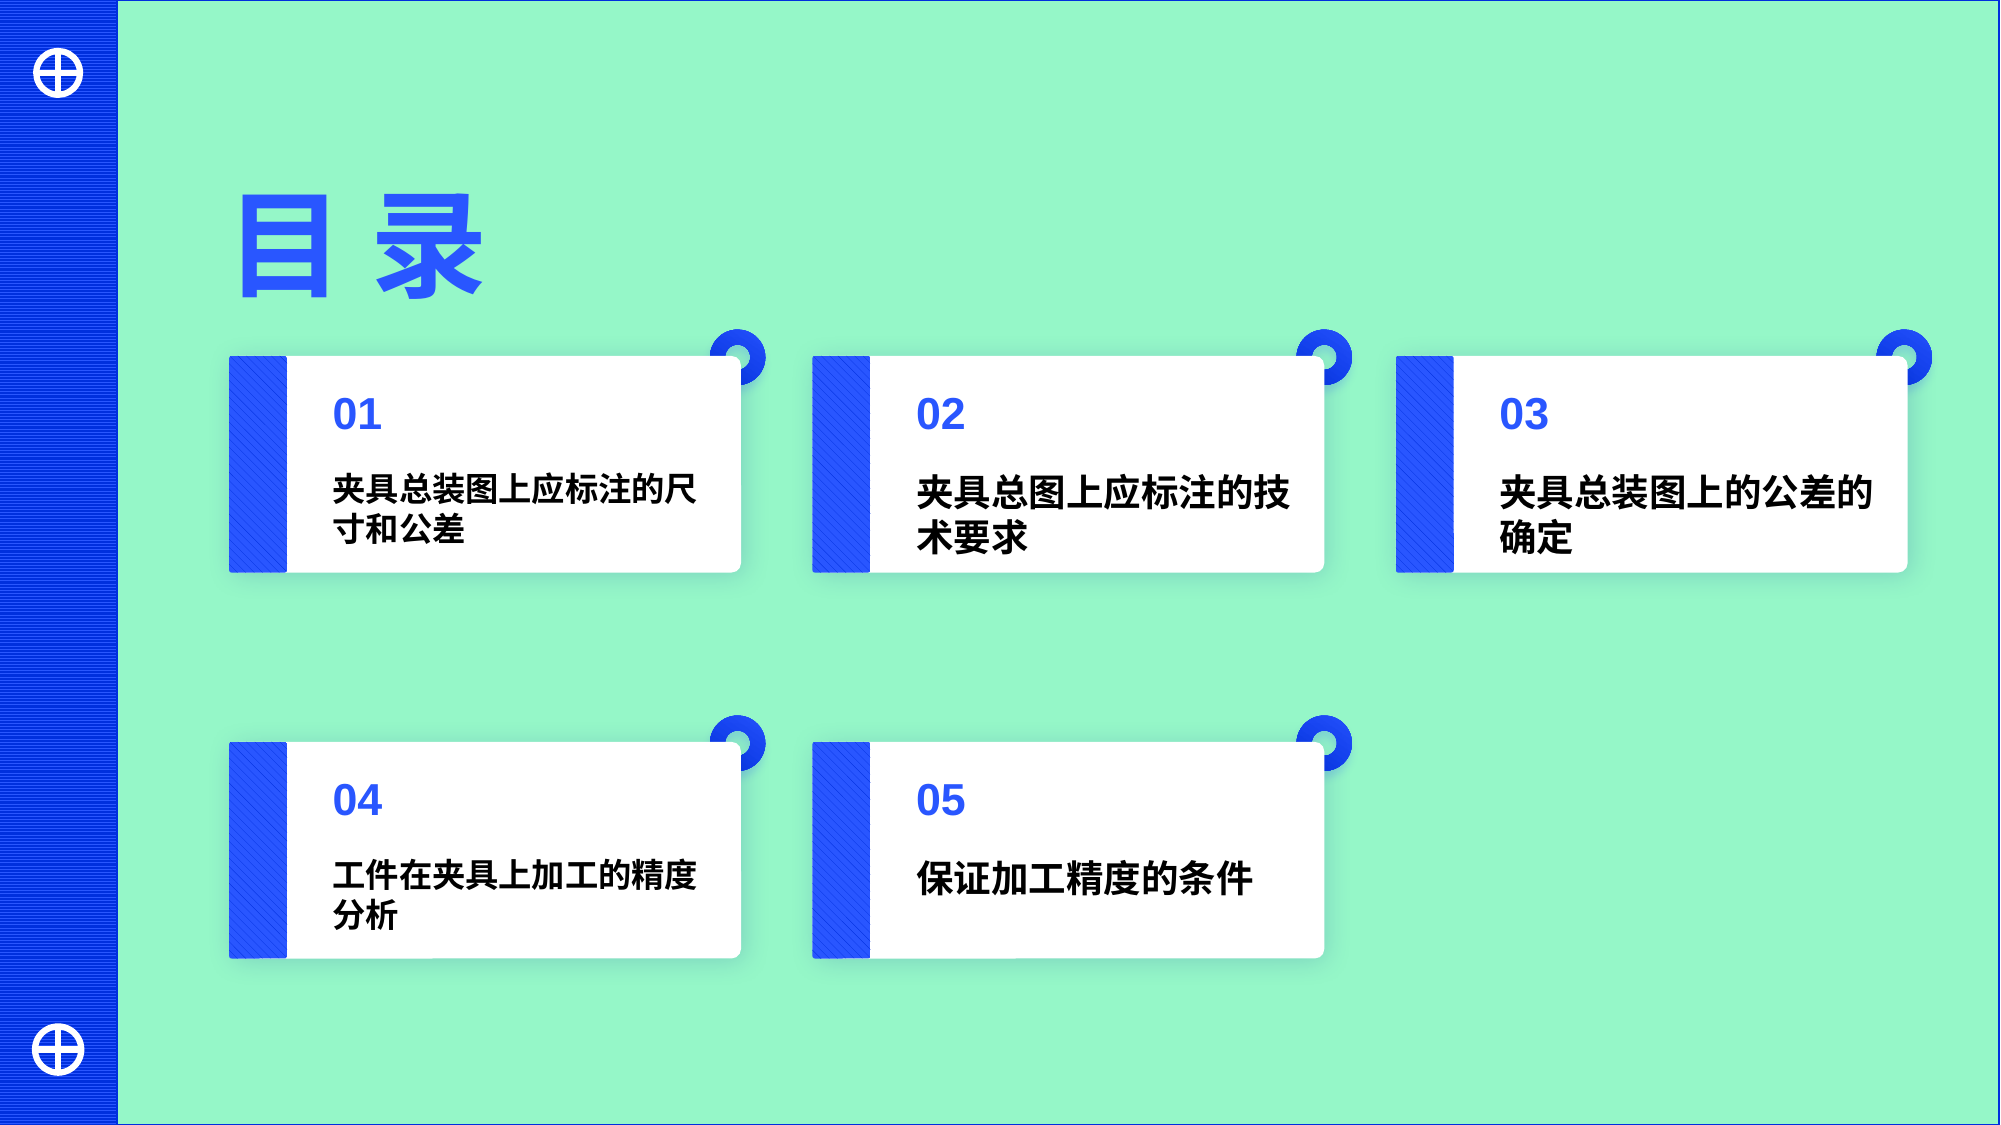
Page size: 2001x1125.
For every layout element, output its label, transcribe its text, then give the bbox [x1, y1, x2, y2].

text_box [1452, 354, 1909, 574]
text_box 01 [318, 376, 416, 446]
text_box [869, 354, 1326, 574]
text_box 05 [901, 762, 999, 832]
text_box 夹具总装图上的公差的确定 [1484, 461, 1897, 561]
text_box [286, 740, 743, 960]
text_box [286, 354, 743, 574]
text_box [1394, 354, 1455, 574]
text_box 02 [901, 376, 999, 446]
text_box [709, 328, 767, 384]
text_box [1295, 328, 1353, 385]
text_box [869, 740, 1326, 960]
text_box 夹具总图上应标注的技术要求 [901, 461, 1313, 561]
text_box [1295, 714, 1353, 771]
text_box 工件在夹具上加工的精度分析 [318, 847, 730, 947]
text_box [228, 740, 289, 960]
text_box [811, 354, 872, 574]
text_box 04 [318, 762, 416, 832]
text_box 目 录 [211, 163, 520, 322]
text_box 03 [1484, 376, 1583, 446]
text_box [811, 740, 872, 960]
text_box 保证加工精度的条件 [901, 847, 1313, 947]
text_box 夹具总装图上应标注的尺寸和公差 [318, 461, 730, 561]
text_box [1875, 328, 1934, 383]
text_box [228, 354, 289, 574]
text_box [709, 714, 767, 770]
